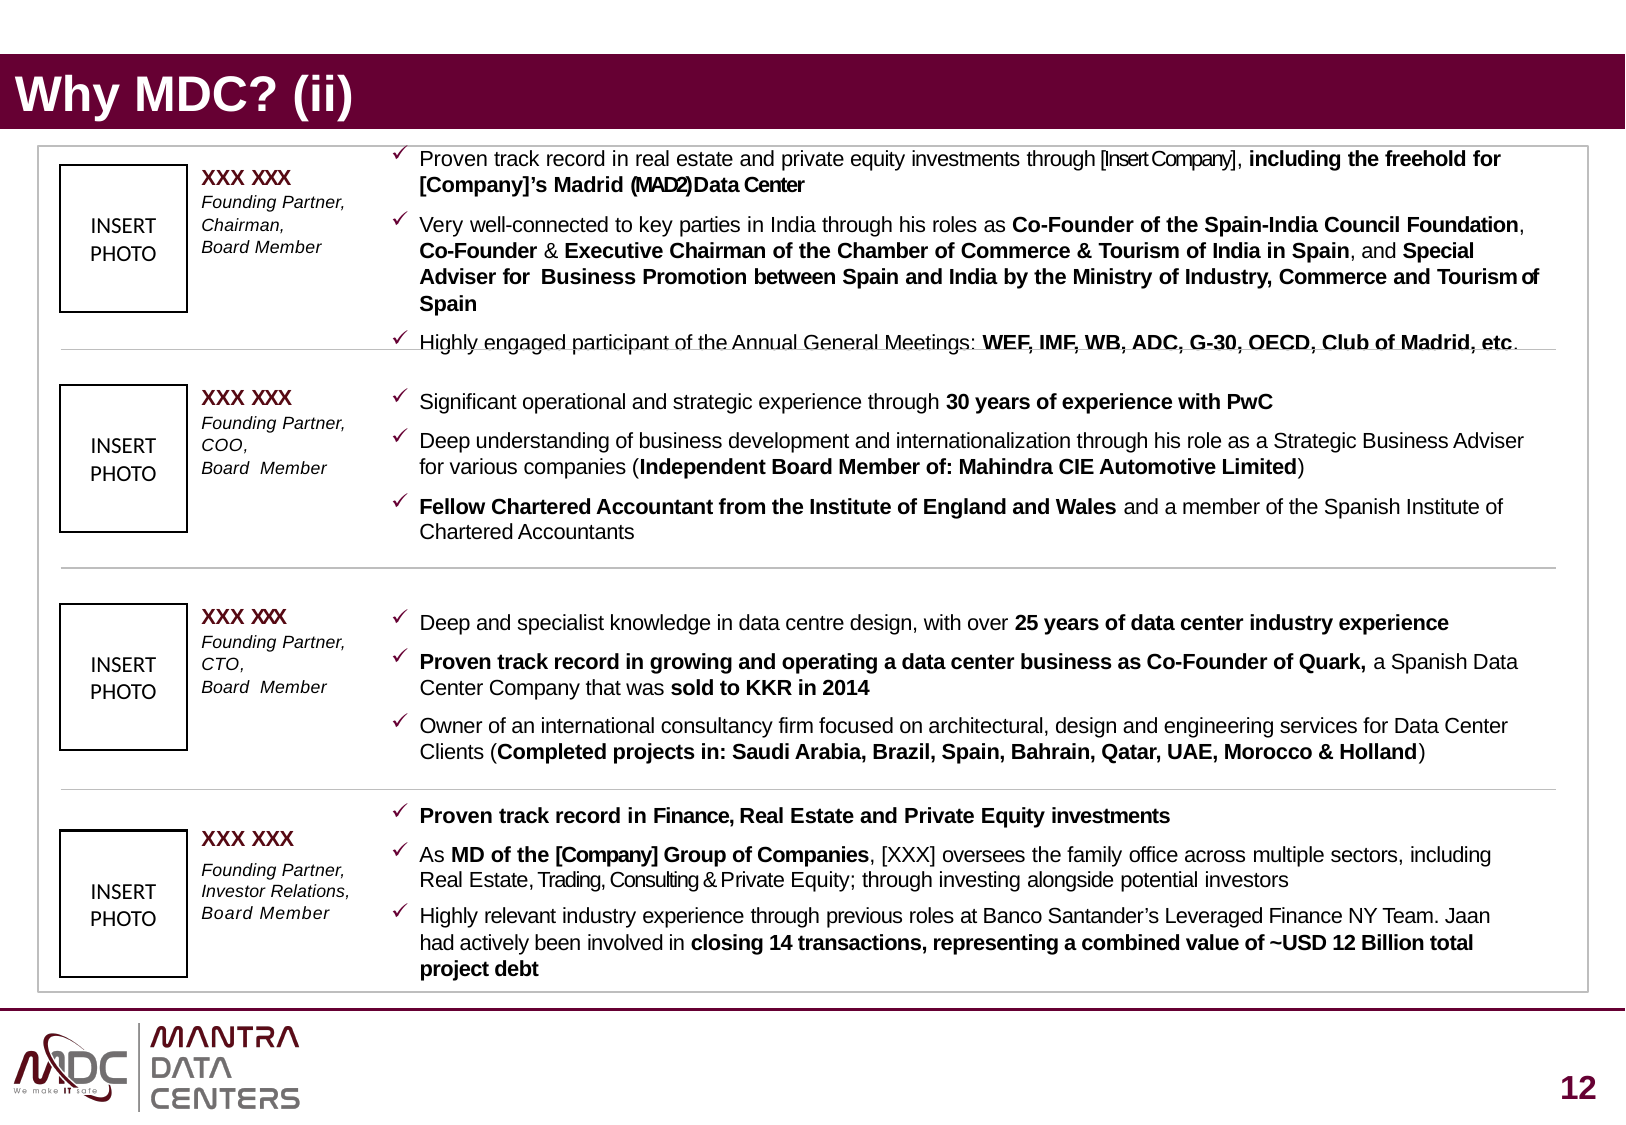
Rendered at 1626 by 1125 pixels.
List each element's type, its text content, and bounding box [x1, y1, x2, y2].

text_box Proven track record in real estate and private equity investments through [Insert Company], including the freehold for [Company]’s Madrid (MAD2) Data Center Very well-connected to key parties in India through his roles as Co-Founder of the Spain-India Council Foundation, Co-Founder & Executive Chairman of the Chamber of Commerce & Tourism of India in Spain, and Special Adviser for Business Promotion between Spain and India by the Ministry of Industry, Commerce and Tourism of Spain Highly engaged participant of the Annual General Meetings: WEF, IMF, WB, ADC, G-30, OECD, Club of Madrid, etc. [389, 146, 1556, 349]
text_box 12 [1545, 1058, 1625, 1114]
text_box [37, 146, 1588, 992]
text_box XXX XXX Founding Partner, Chairman, Board Member [199, 153, 376, 258]
text_box Significant operational and strategic experience through 30 years of experience with PwC Deep understanding of business development and internationalization through his role as a Strategic Business Adviser for various companies (Independent Board Member of: Mahindra CIE Automotive Limited) Fellow Chartered Accountant from the Institute of England and Wales and a member of the Spanish Institute of Chartered Accountants [389, 350, 1537, 567]
text_box INSERT PHOTO [59, 384, 188, 533]
text_box INSERT PHOTO [59, 603, 188, 751]
text_box XXX XXX Founding Partner, CTO, Board Member [199, 592, 358, 697]
text_box XXX XXX Founding Partner, Investor Relations, Board Member [199, 813, 358, 923]
text_box Deep and specialist knowledge in data centre design, with over 25 years of data center industry experience Proven track record in growing and operating a data center business as Co-Founder of Quark, a Spanish Data Center Company that was sold to KKR in 2014 Owner of an international consultancy firm focused on architectural, design and engineering services for Data Center Clients (Completed projects in: Saudi Arabia, Brazil, Spain, Bahrain, Qatar, UAE, Morocco & Holland) [389, 569, 1550, 789]
text_box INSERT PHOTO [59, 829, 188, 978]
text_box [23, 143, 1602, 992]
text_box XXX XXX Founding Partner, COO, Board Member [199, 373, 358, 478]
text_box Proven track record in Finance, Real Estate and Private Equity investments As MD of the [Company] Group of Companies, [XXX] oversees the family office across multiple sectors, including Real Estate, Trading, Consulting & Private Equity; through investing alongside potential investors Highly relevant industry experience through previous roles at Banco Santander’s Leveraged Finance NY Team. Jaan had actively been involved in closing 14 transactions, representing a combined value of ~USD 12 Billion total project debt [389, 790, 1513, 992]
picture [10, 1021, 301, 1115]
text_box Why MDC? (ii) [0, 54, 1625, 129]
